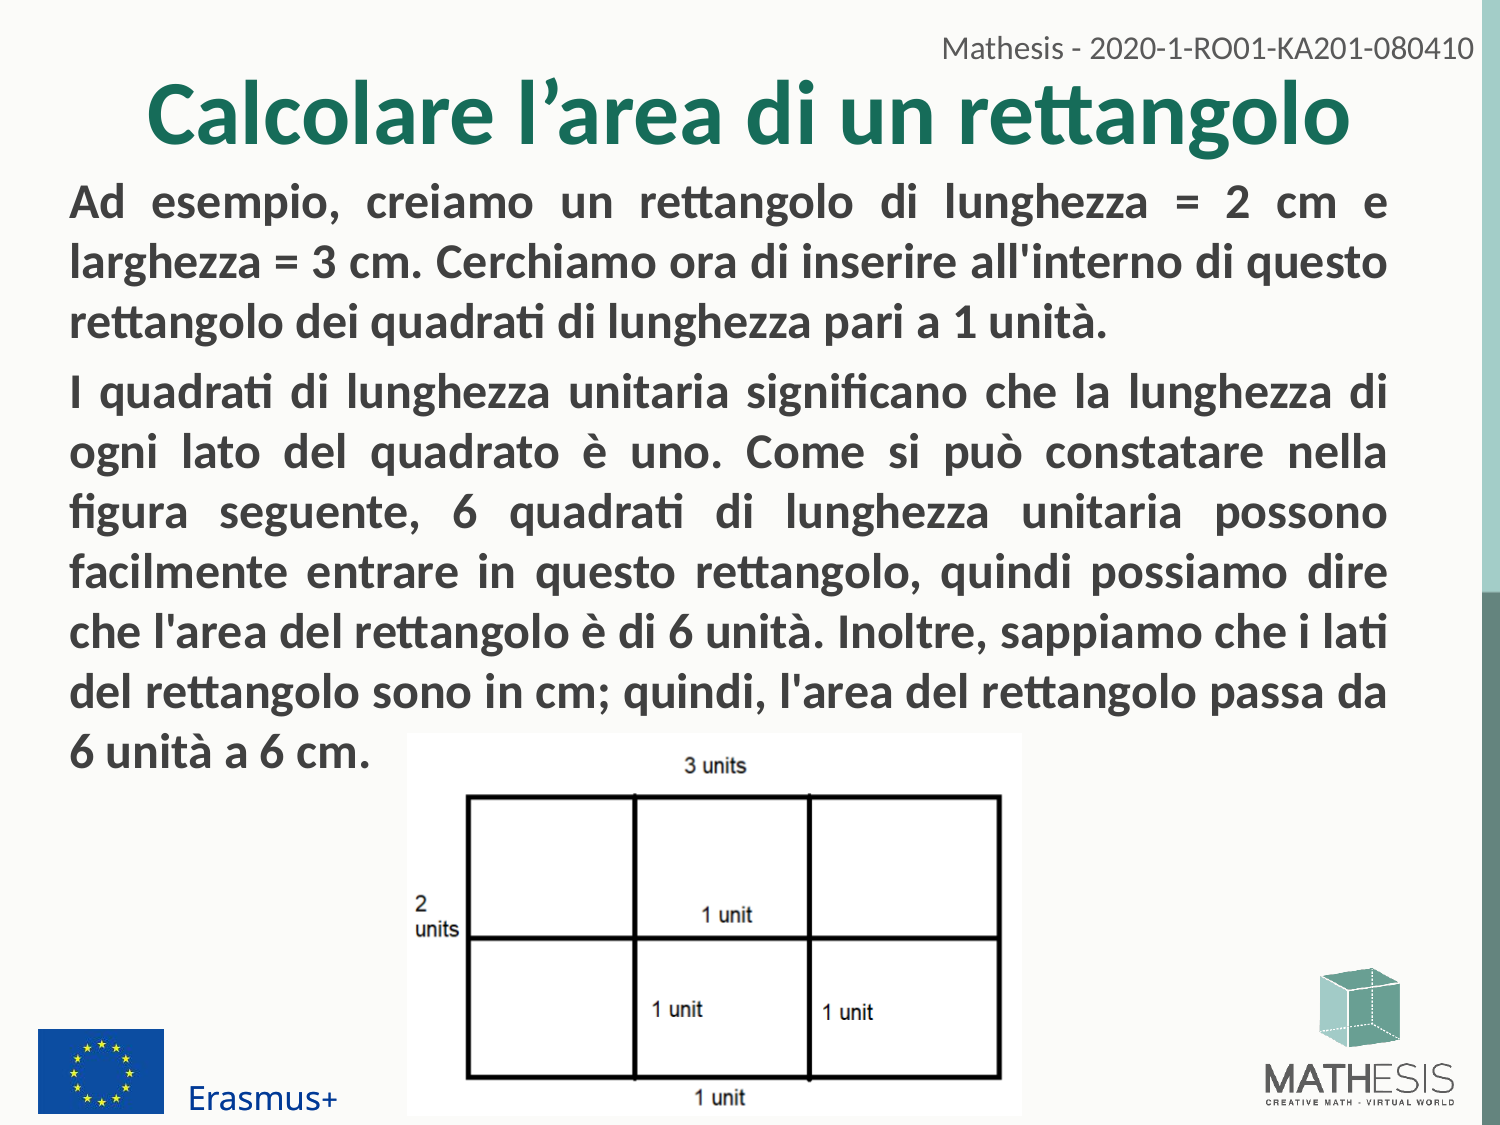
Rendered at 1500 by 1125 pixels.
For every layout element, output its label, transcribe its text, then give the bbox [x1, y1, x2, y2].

title Calcolare l’area di un rettangolo [75, 45, 1425, 233]
picture [38, 1029, 164, 1114]
picture [407, 733, 1022, 1117]
list Ad esempio, creiamo un rettangolo di lunghezza = 2 cm e larghezza = 3 cm. Cerchiamo ora di inserire all'interno di questo rettangolo dei quadrati di lunghezza pari a 1 unità. I quadrati di lunghezza unitaria significano che la lunghezza di ogni lato del quadrato è uno. Come si può constatare nella figura seguente, 6 quadrati di lunghezza unitaria possono facilmente entrare in questo rettangolo, quindi possiamo dire che l'area del rettangolo è di 6 unità. Inoltre, sappiamo che i lati del rettangolo sono in cm; quindi, l'area del rettangolo passa da 6 unità a 6 cm. [54, 160, 1405, 904]
